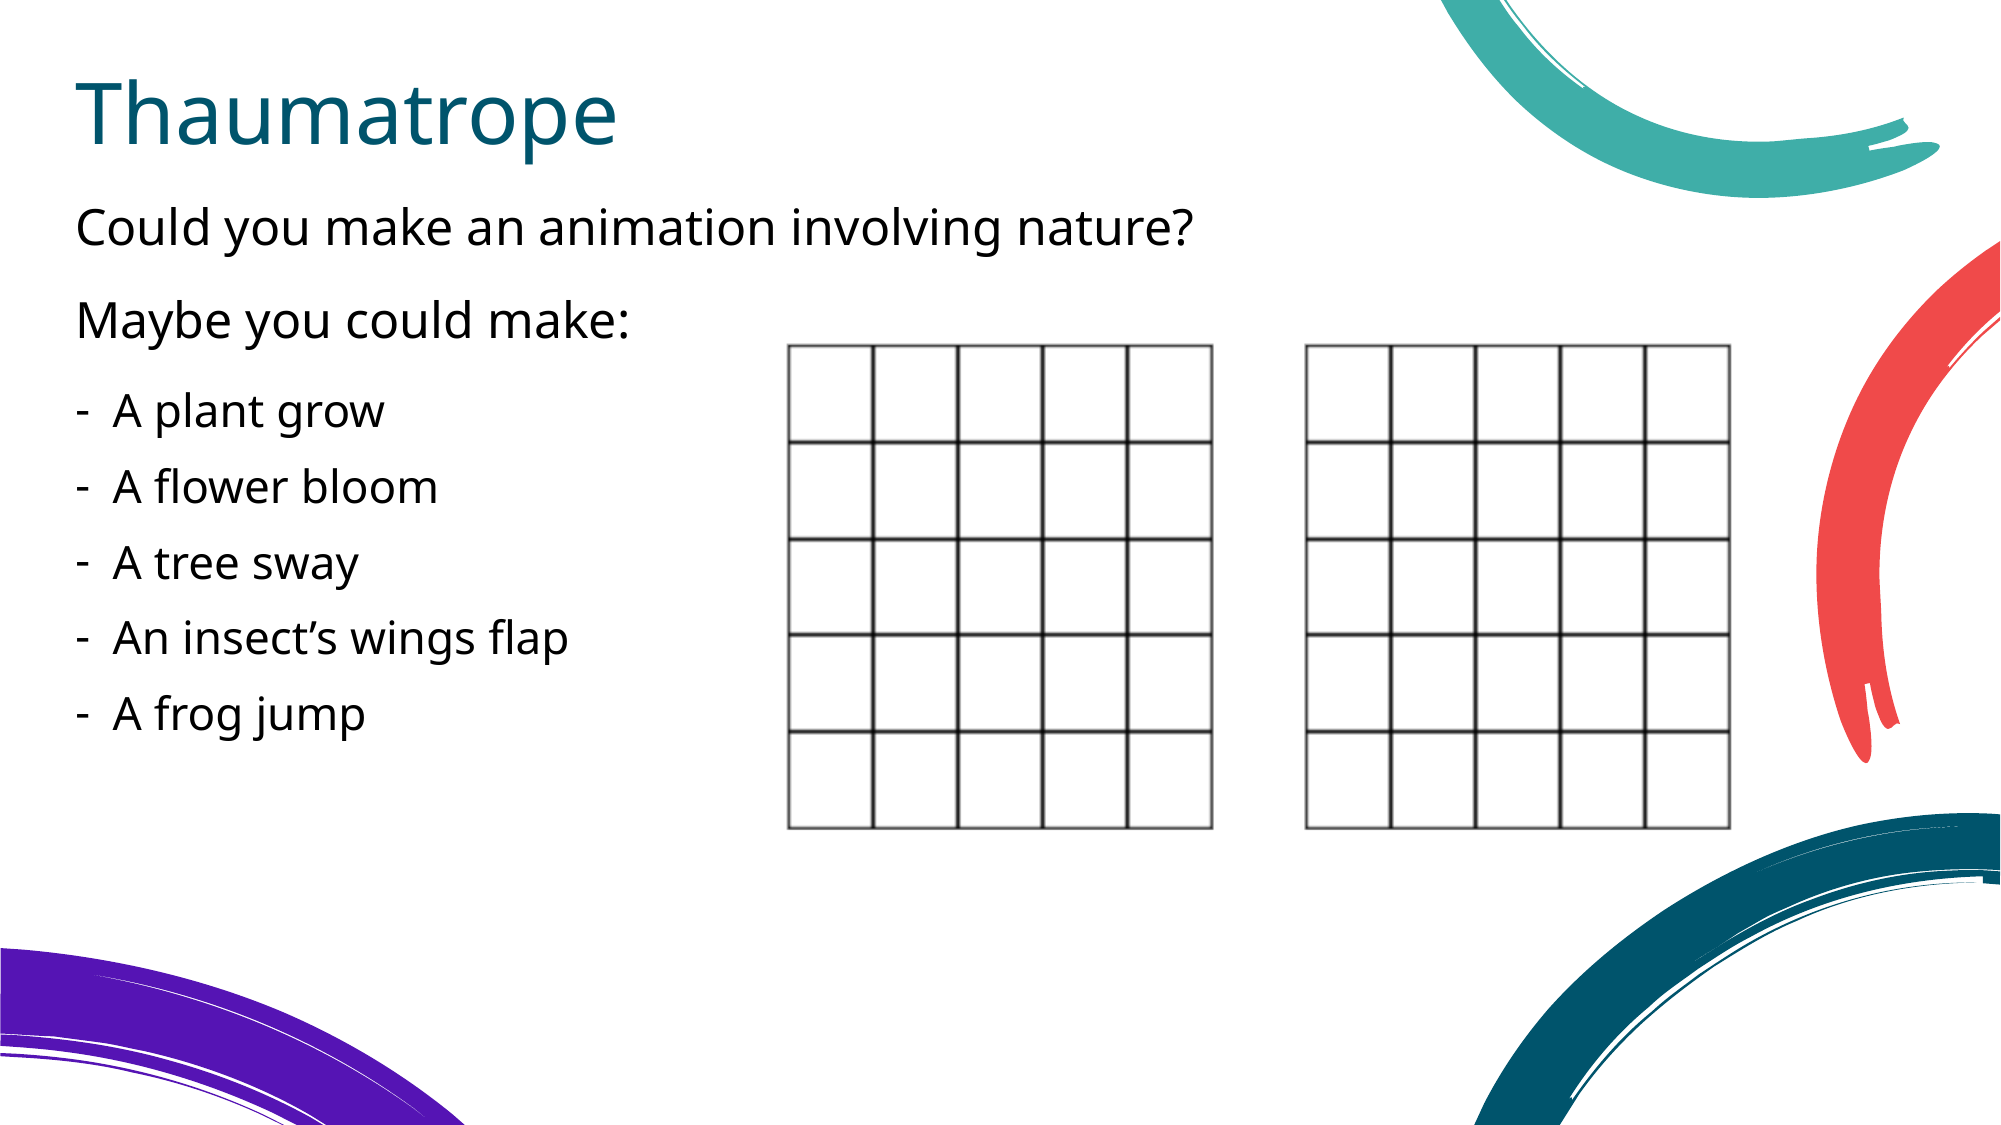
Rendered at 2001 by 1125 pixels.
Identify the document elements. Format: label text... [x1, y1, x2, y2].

title Thaumatrope [55, 50, 1828, 175]
picture [767, 329, 1753, 848]
list Could you make an animation involving nature? Maybe you could make: A plant grow A flower bloom A tree sway An insect’s wings flap A frog jump [55, 175, 1828, 1002]
